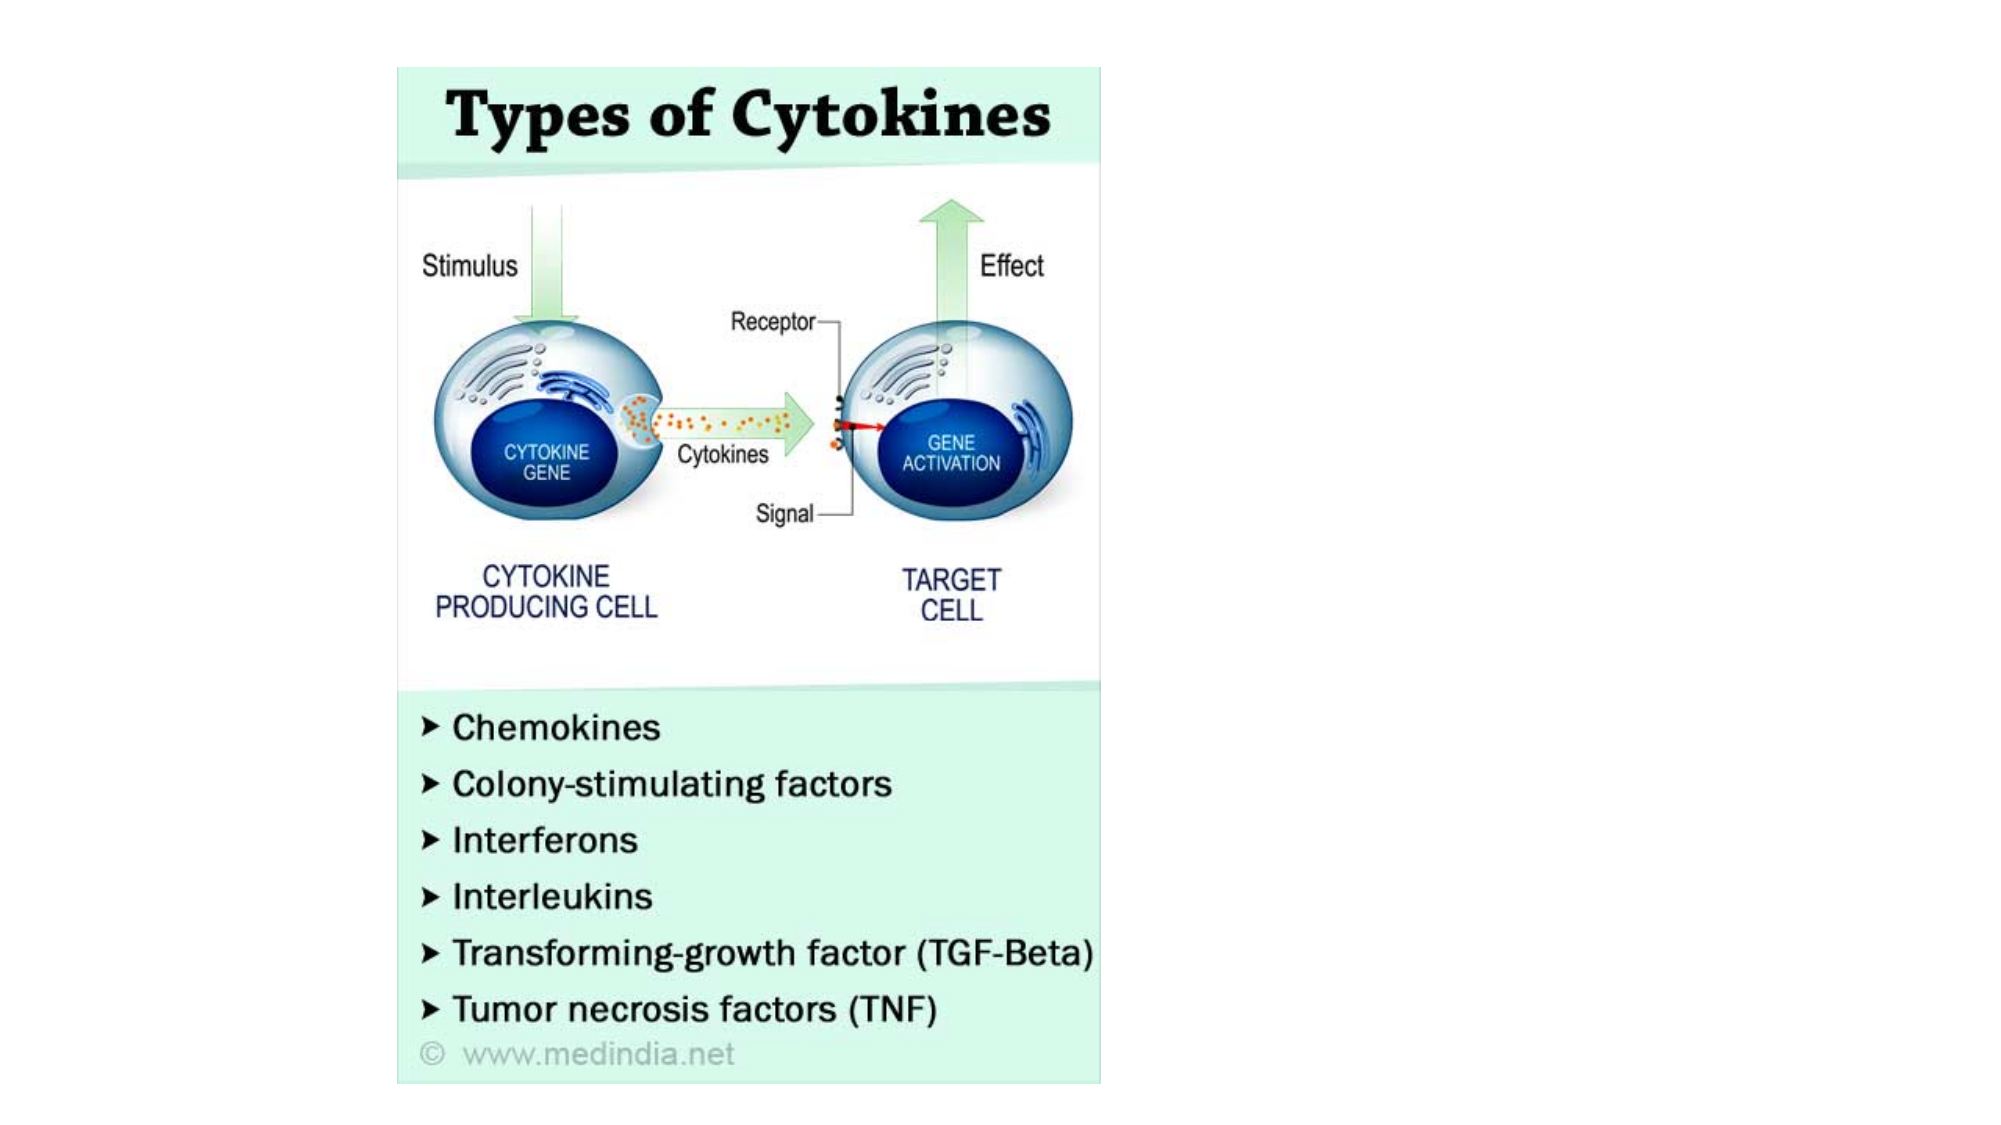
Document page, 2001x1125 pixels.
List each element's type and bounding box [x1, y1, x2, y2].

picture [397, 67, 1101, 1084]
